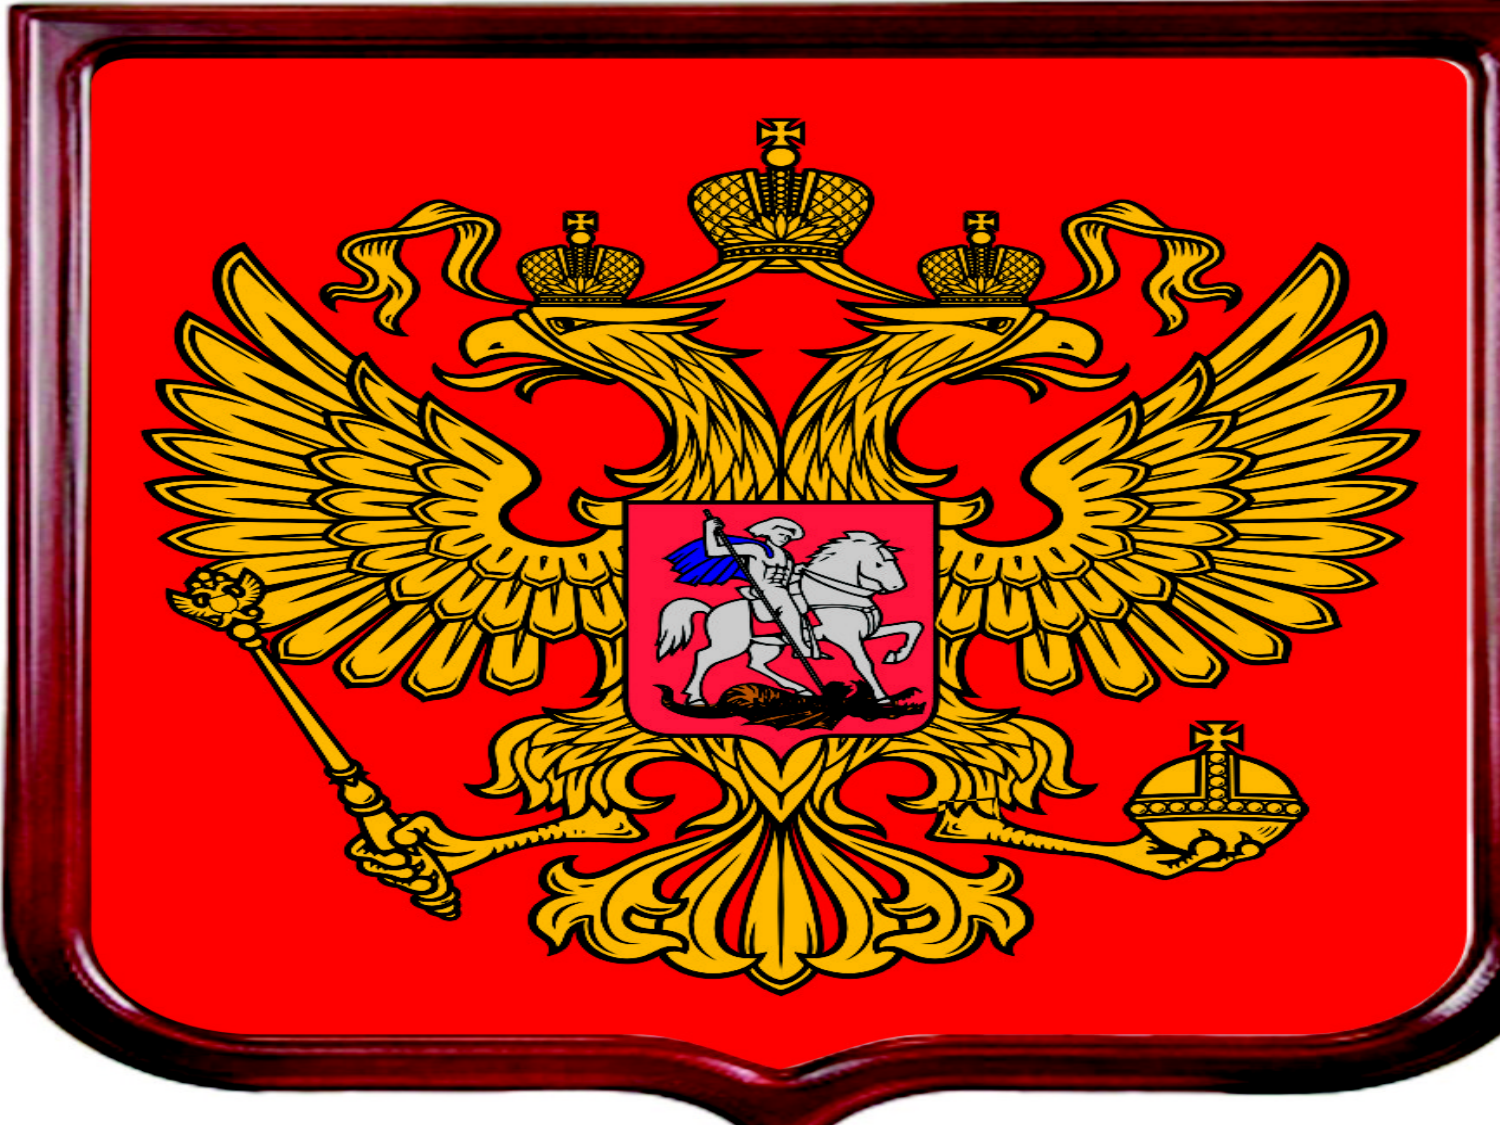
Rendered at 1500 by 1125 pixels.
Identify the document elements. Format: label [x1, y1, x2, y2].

list [0, 0, 1500, 1125]
